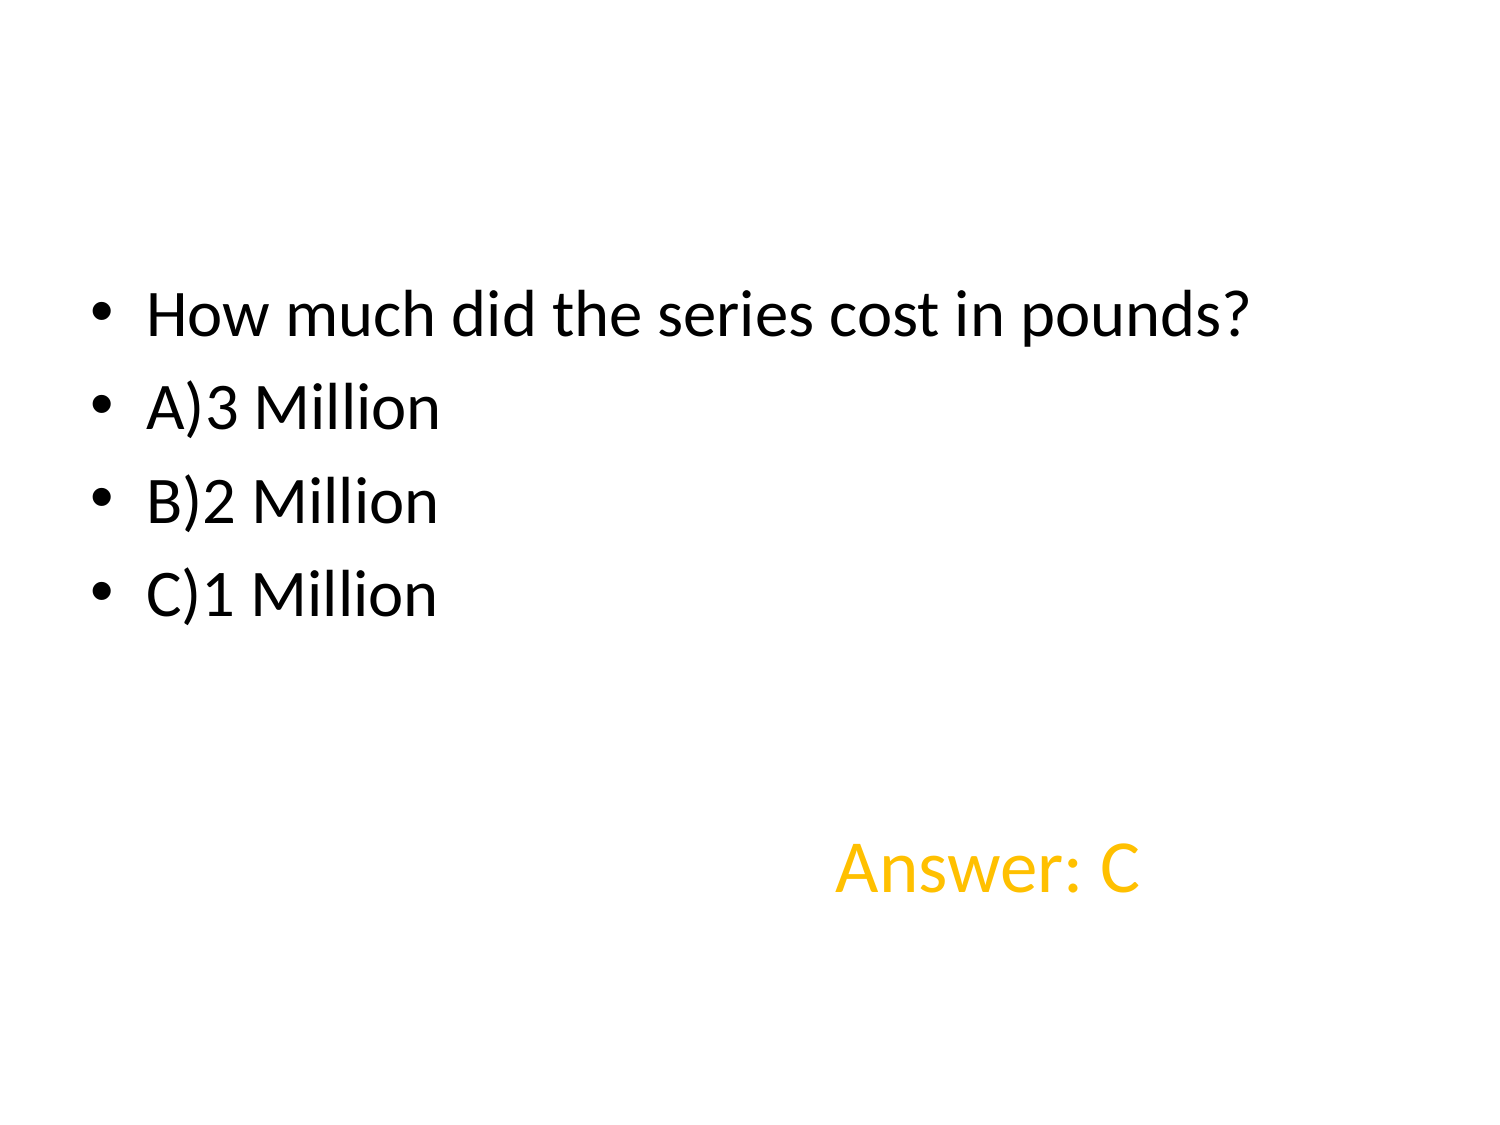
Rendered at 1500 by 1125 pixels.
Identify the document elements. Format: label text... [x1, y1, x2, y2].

text_box Answer: C [820, 810, 1376, 916]
list How much did the series cost in pounds? A)3 Million B)2 Million C)1 Million [75, 262, 1425, 1005]
